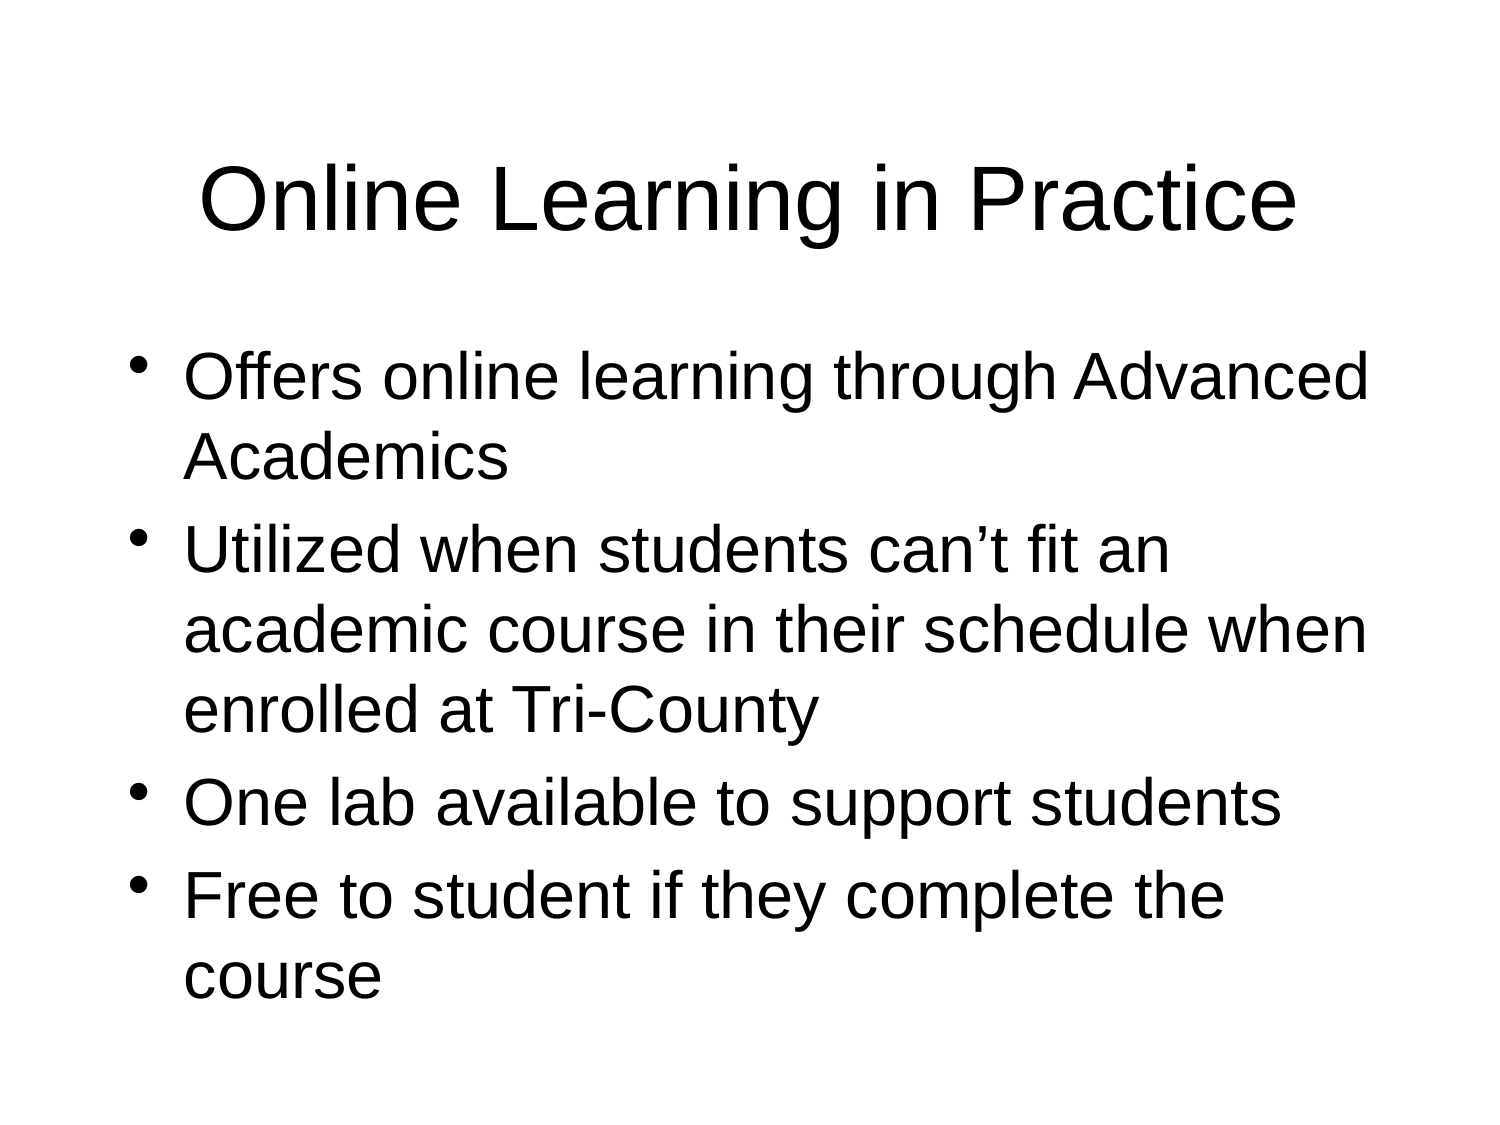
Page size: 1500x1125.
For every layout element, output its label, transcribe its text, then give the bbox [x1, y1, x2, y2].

title Online Learning in Practice [112, 99, 1388, 288]
list Offers online learning through Advanced Academics Utilized when students can’t fit an academic course in their schedule when enrolled at Tri-County One lab available to support students Free to student if they complete the course [112, 324, 1388, 1001]
